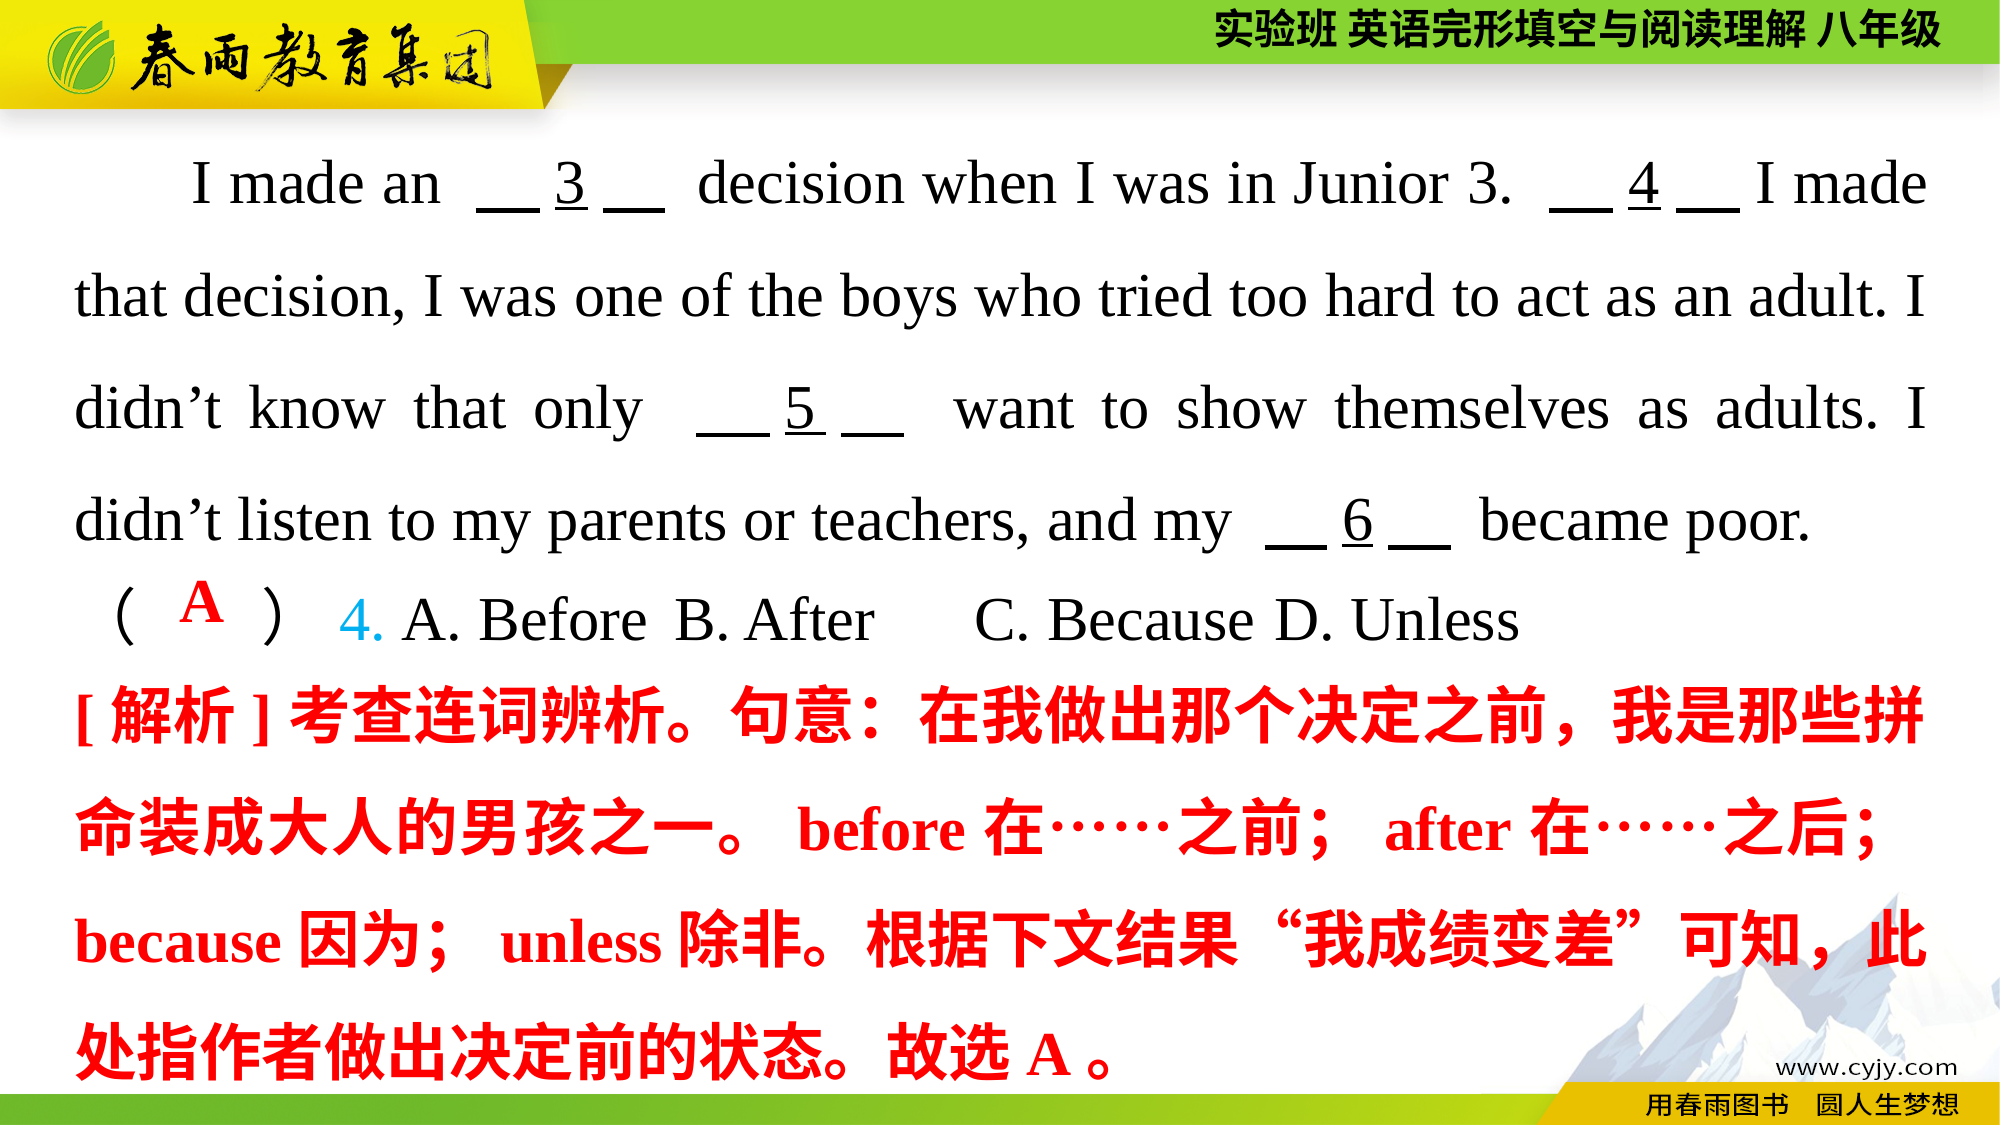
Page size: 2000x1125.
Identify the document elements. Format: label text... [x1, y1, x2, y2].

list I made an 3 decision when I was in Junior 3. 4，I made that decision, I was one of the boys who tried too hard to act as an adult. I didn’t know that only 5 want to show themselves as adults. I didn’t listen to my parents or teachers, and my 6 became poor. [59, 96, 1944, 533]
picture [0, 0, 2000, 1125]
text_box A [164, 552, 240, 630]
text_box （ ）4. A. Before B. After C. Because D. Unless [59, 533, 1944, 630]
text_box [解析]考查连词辨析。句意：在我做出那个决定之前，我是那些拼命装成大人的男孩之一。before在……之前；after在……之后；because因为；unless除非。根据下文结果“我成绩变差”可知，此处指作者做出决定前的状态。故选A。 [59, 630, 1944, 1096]
